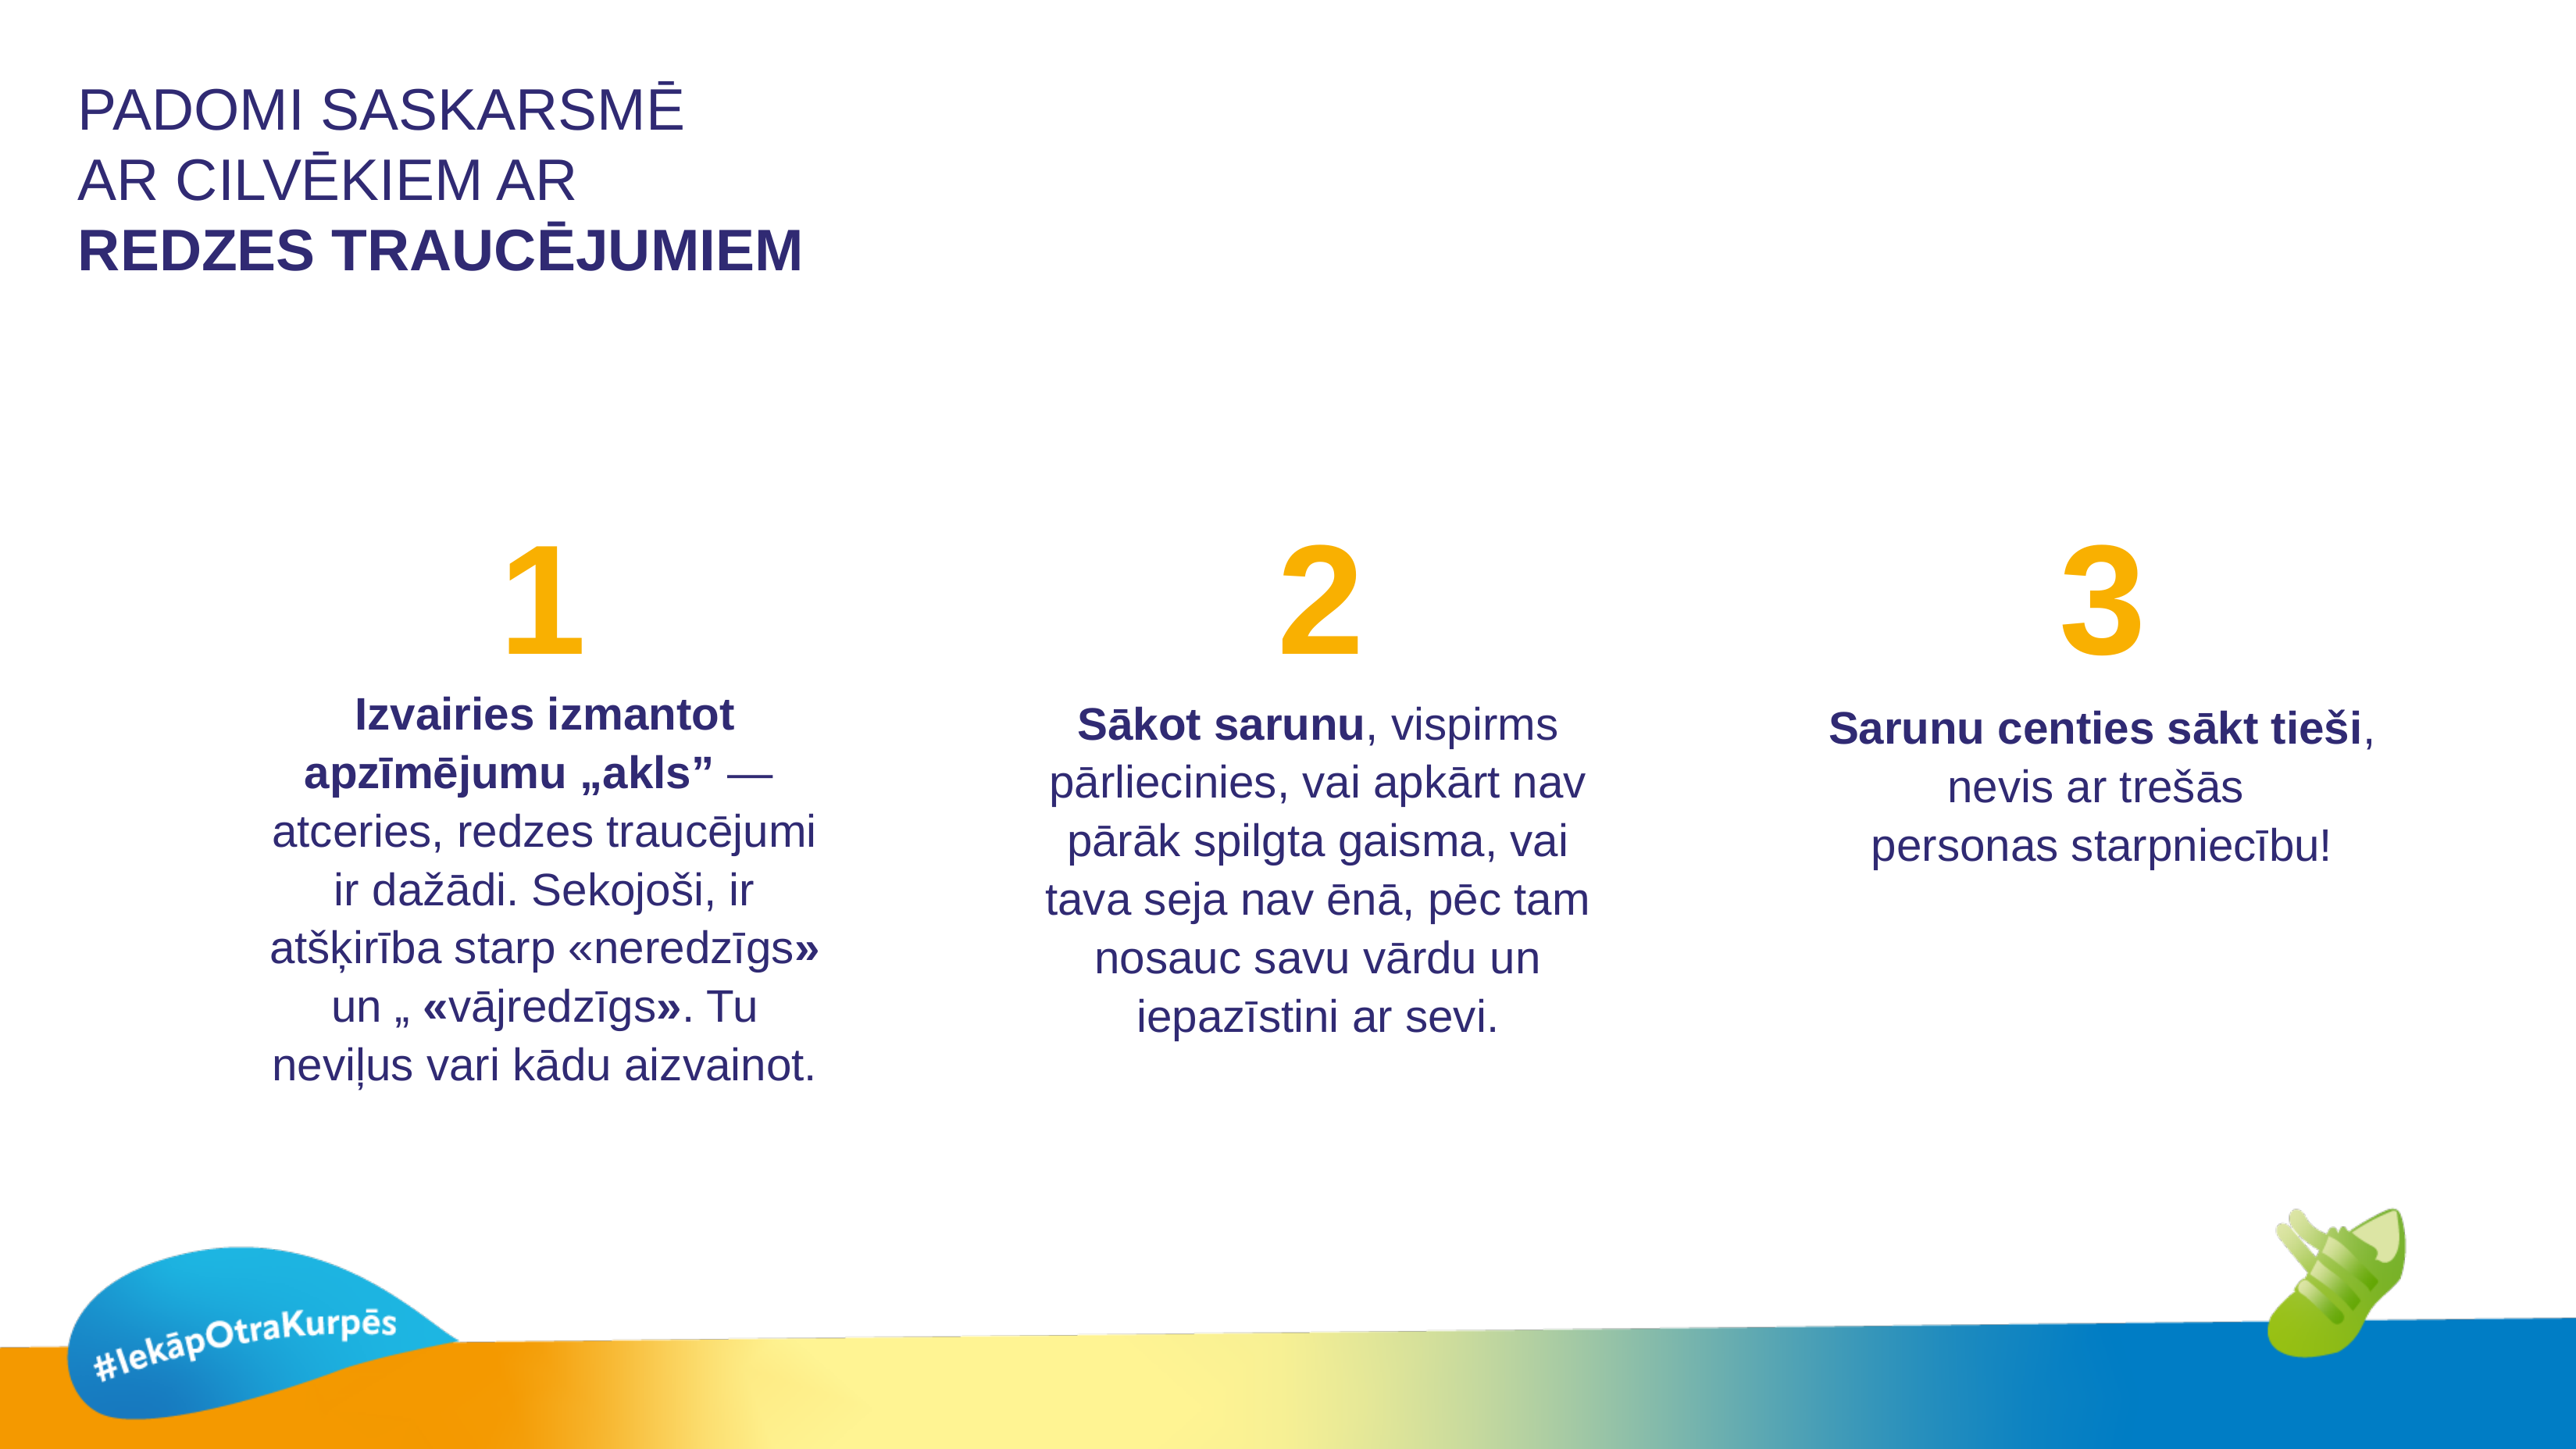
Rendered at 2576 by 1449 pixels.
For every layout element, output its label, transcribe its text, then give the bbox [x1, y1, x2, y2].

text_box 2 [1272, 491, 1404, 694]
title PADOMI SASKARSMĒ AR CILVĒKIEM AR REDZES TRAUCĒJUMIEM [77, 70, 1207, 273]
text_box 3 [2053, 491, 2185, 694]
picture [0, 1149, 2576, 1449]
text_box Sarunu centies sākt tieši, nevis ar trešās personas starpniecību! [1814, 688, 2389, 874]
text_box Sākot sarunu, vispirms pārliecinies, vai apkārt nav pārāk spilgta gaisma, vai tava seja nav ēnā, pēc tam nosauc savu vārdu un iepazīstini ar sevi. [1026, 684, 1611, 1047]
text_box Izvairies izmantot apzīmējumu „akls” — atceries, redzes traucējumi ir dažādi. Sekojoši, ir atšķirība starp «neredzīgs» un „ «vājredzīgs». Tu neviļus vari kādu aizvainot. [262, 674, 827, 1096]
text_box 1 [494, 491, 626, 694]
